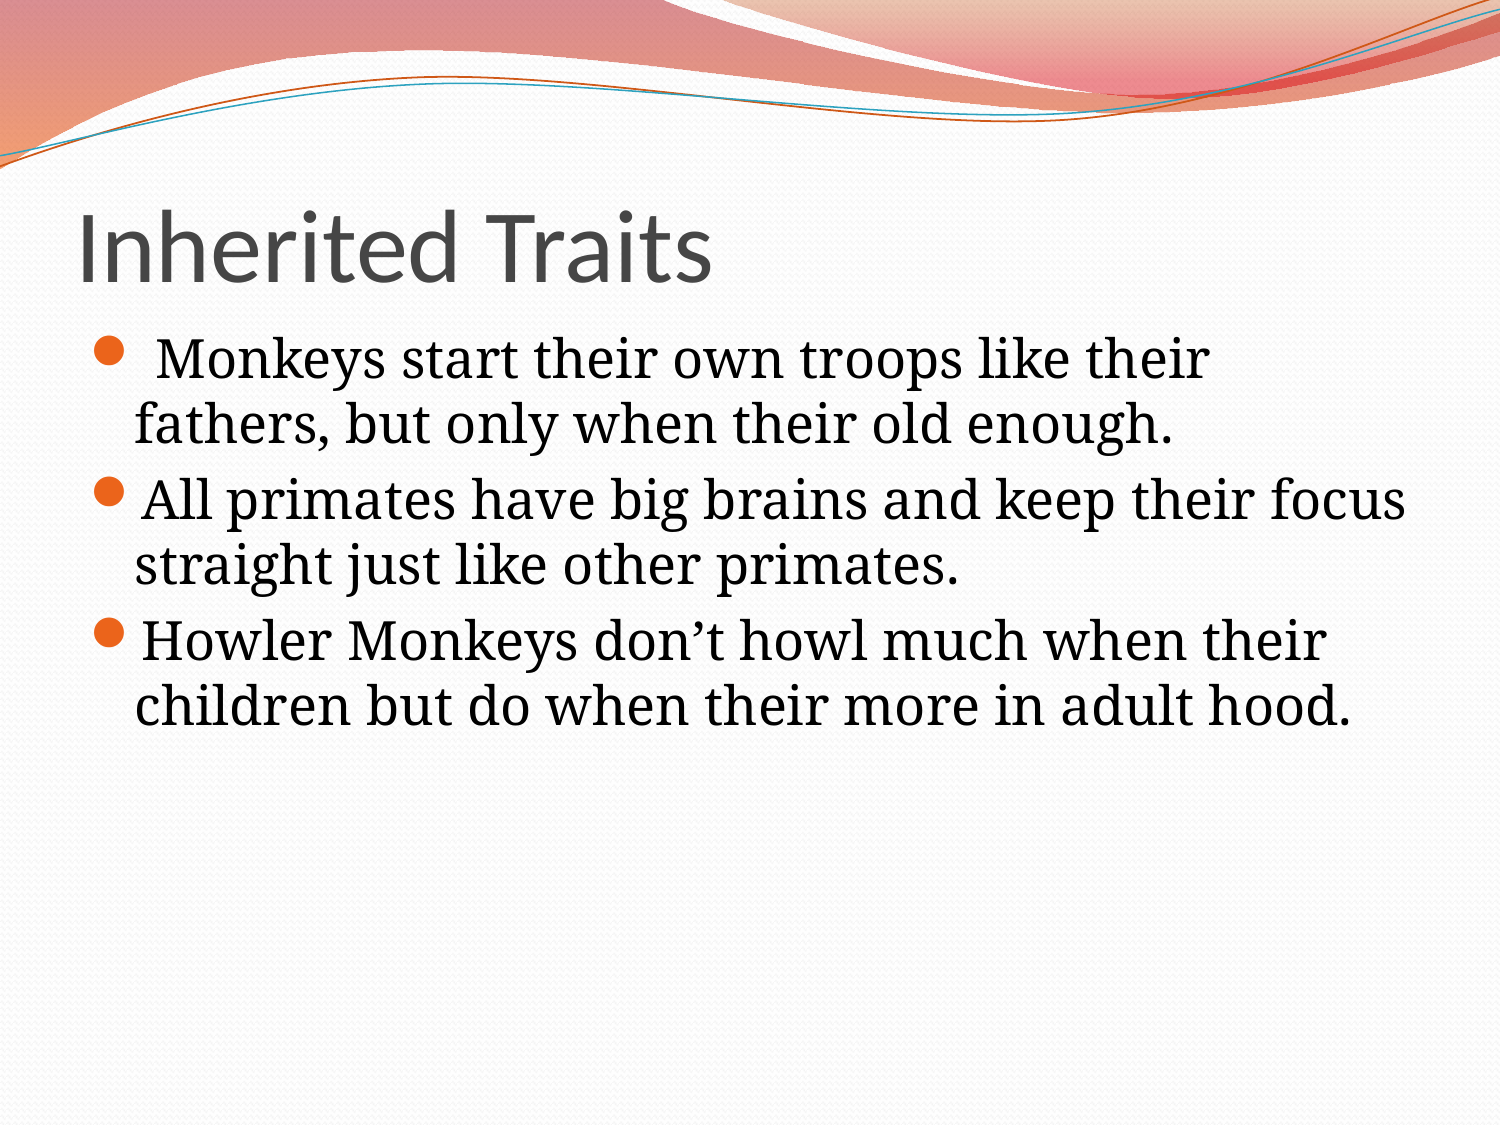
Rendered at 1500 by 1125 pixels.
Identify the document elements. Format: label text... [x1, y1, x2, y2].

title Inherited Traits [75, 115, 1425, 303]
list Monkeys start their own troops like their fathers, but only when their old enough. All primates have big brains and keep their focus straight just like other primates. Howler Monkeys don’t howl much when their children but do when their more in adult hood. [75, 317, 1425, 1038]
